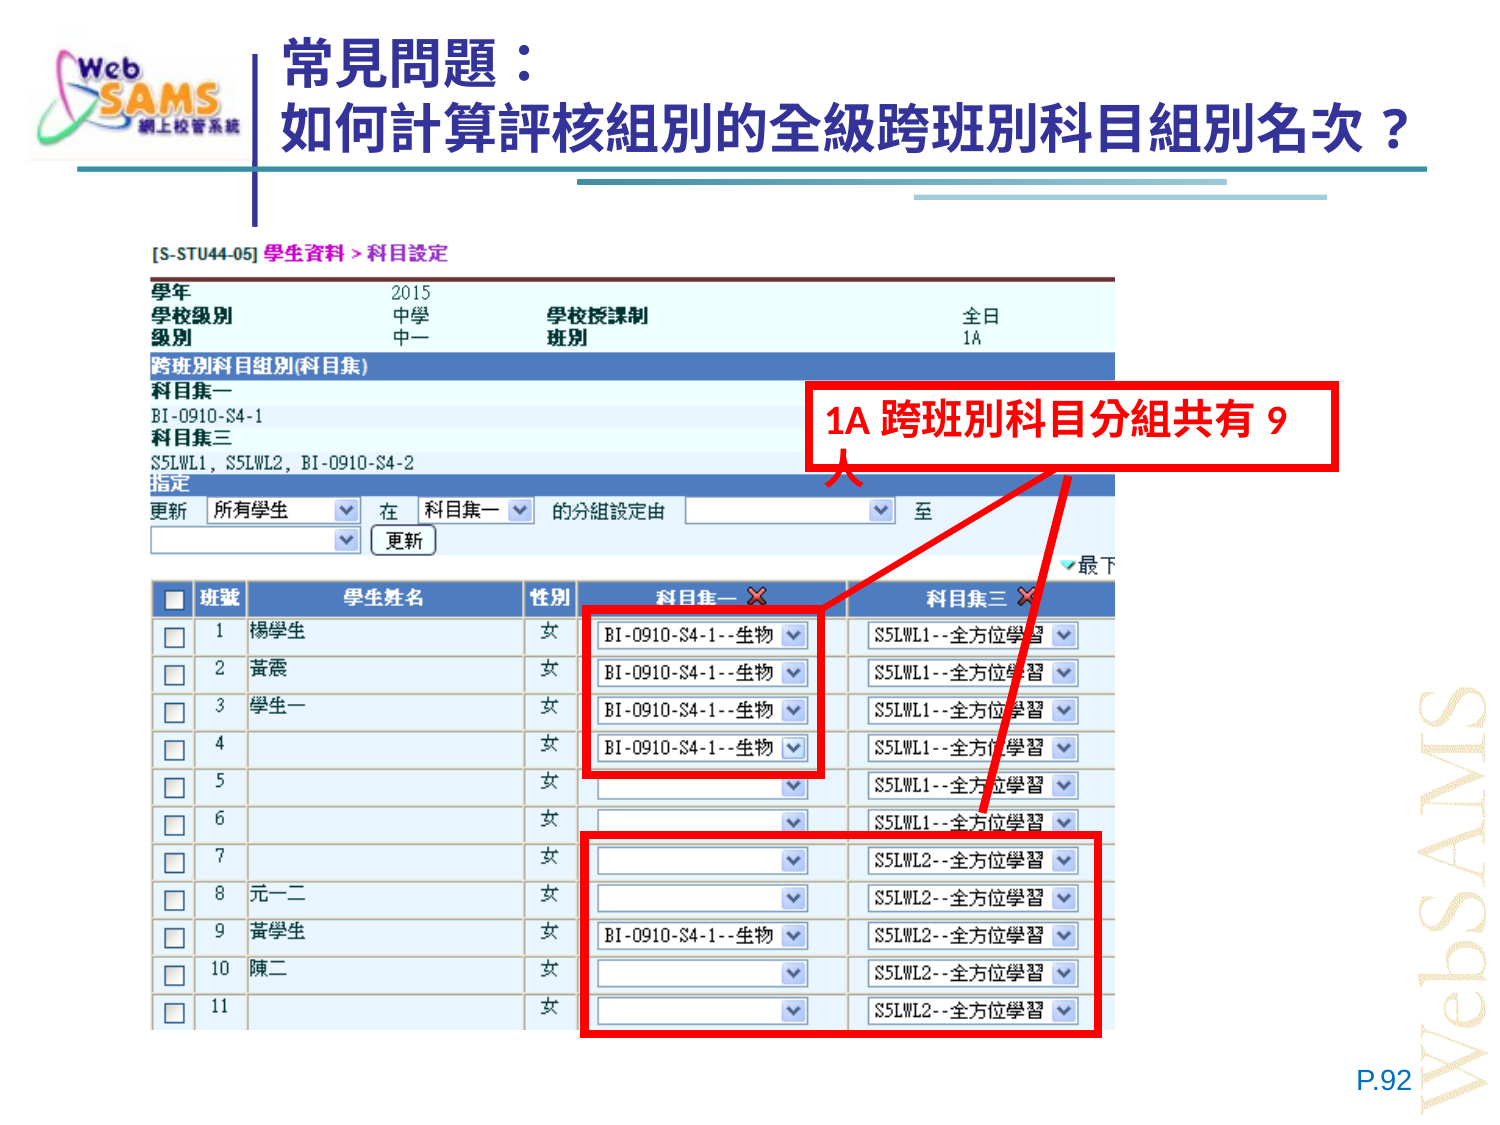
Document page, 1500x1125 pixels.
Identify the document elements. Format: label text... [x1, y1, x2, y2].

text_box P.92 [1114, 1029, 1428, 1105]
text_box [9, 170, 1286, 1030]
picture [1393, 679, 1500, 1117]
picture [27, 29, 253, 161]
title 常見問題： 如何計算評核組別的全級跨班別科目組別名次? [265, 41, 1465, 167]
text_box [808, 385, 1336, 610]
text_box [148, 242, 1116, 1030]
